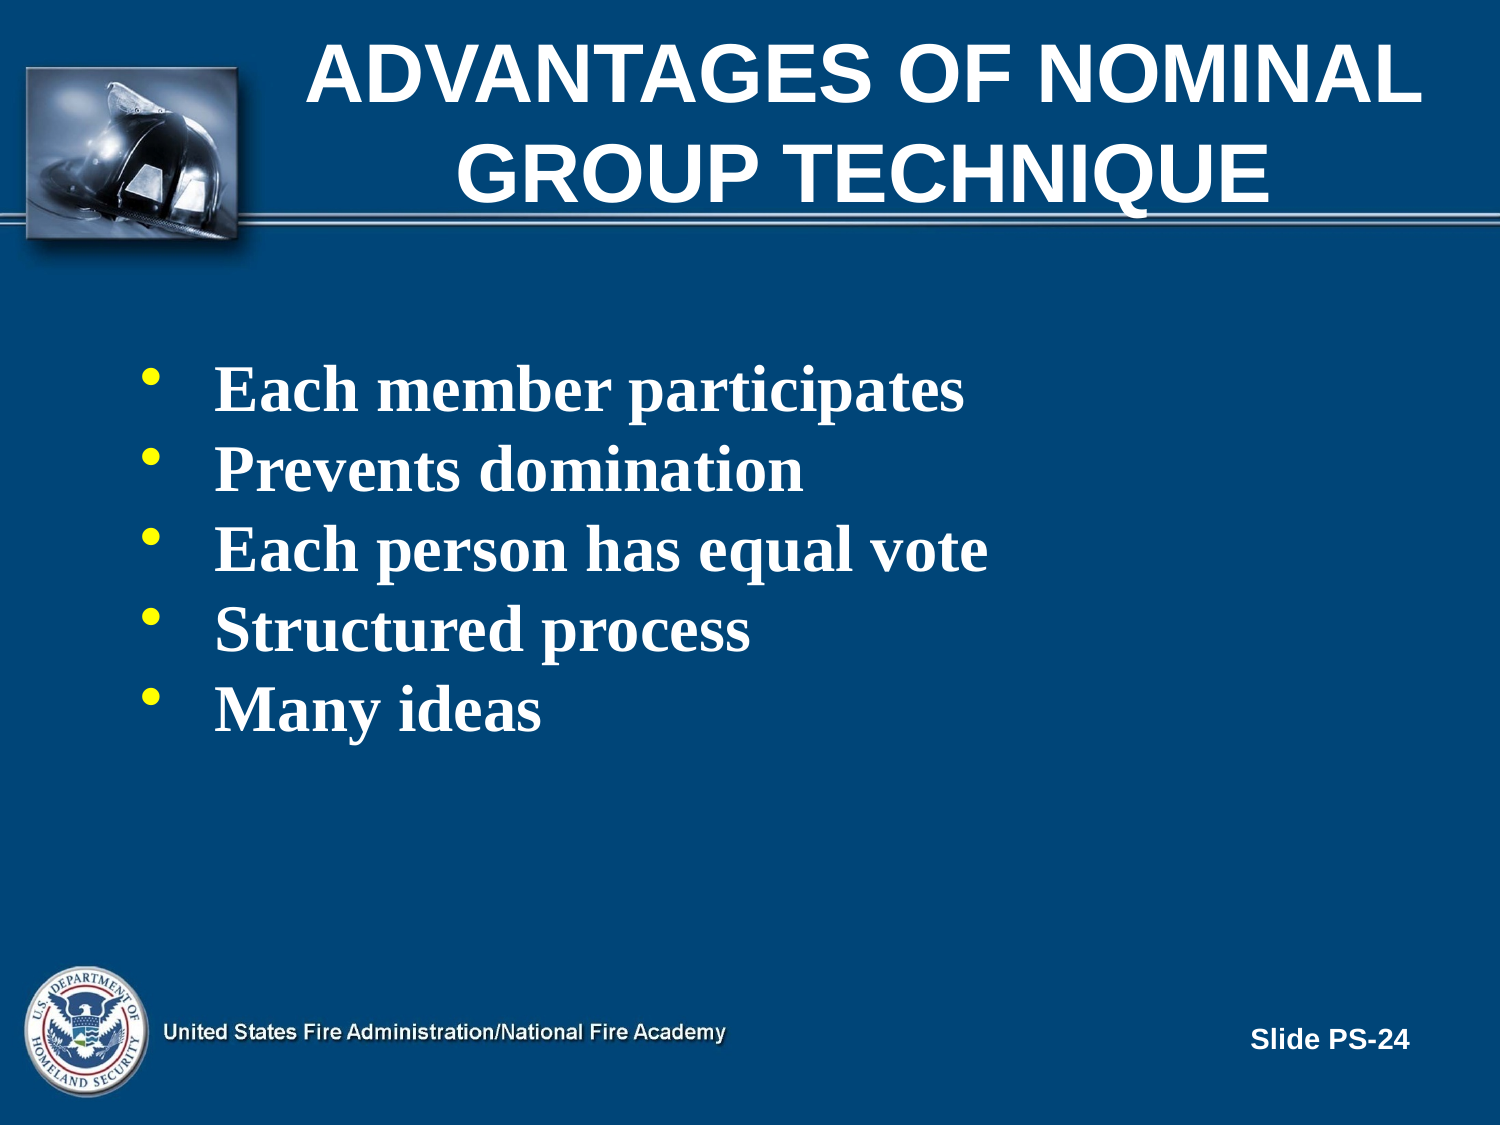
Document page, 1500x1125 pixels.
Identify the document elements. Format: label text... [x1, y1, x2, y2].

picture [0, 0, 1500, 1125]
slide_number Slide PS-24 [1074, 1012, 1426, 1091]
text_box Each member participates Prevents domination Each person has equal vote Structured process Many ideas [125, 337, 1425, 975]
title ADVANTAGES OF Nominal Group Technique [255, 25, 1472, 213]
